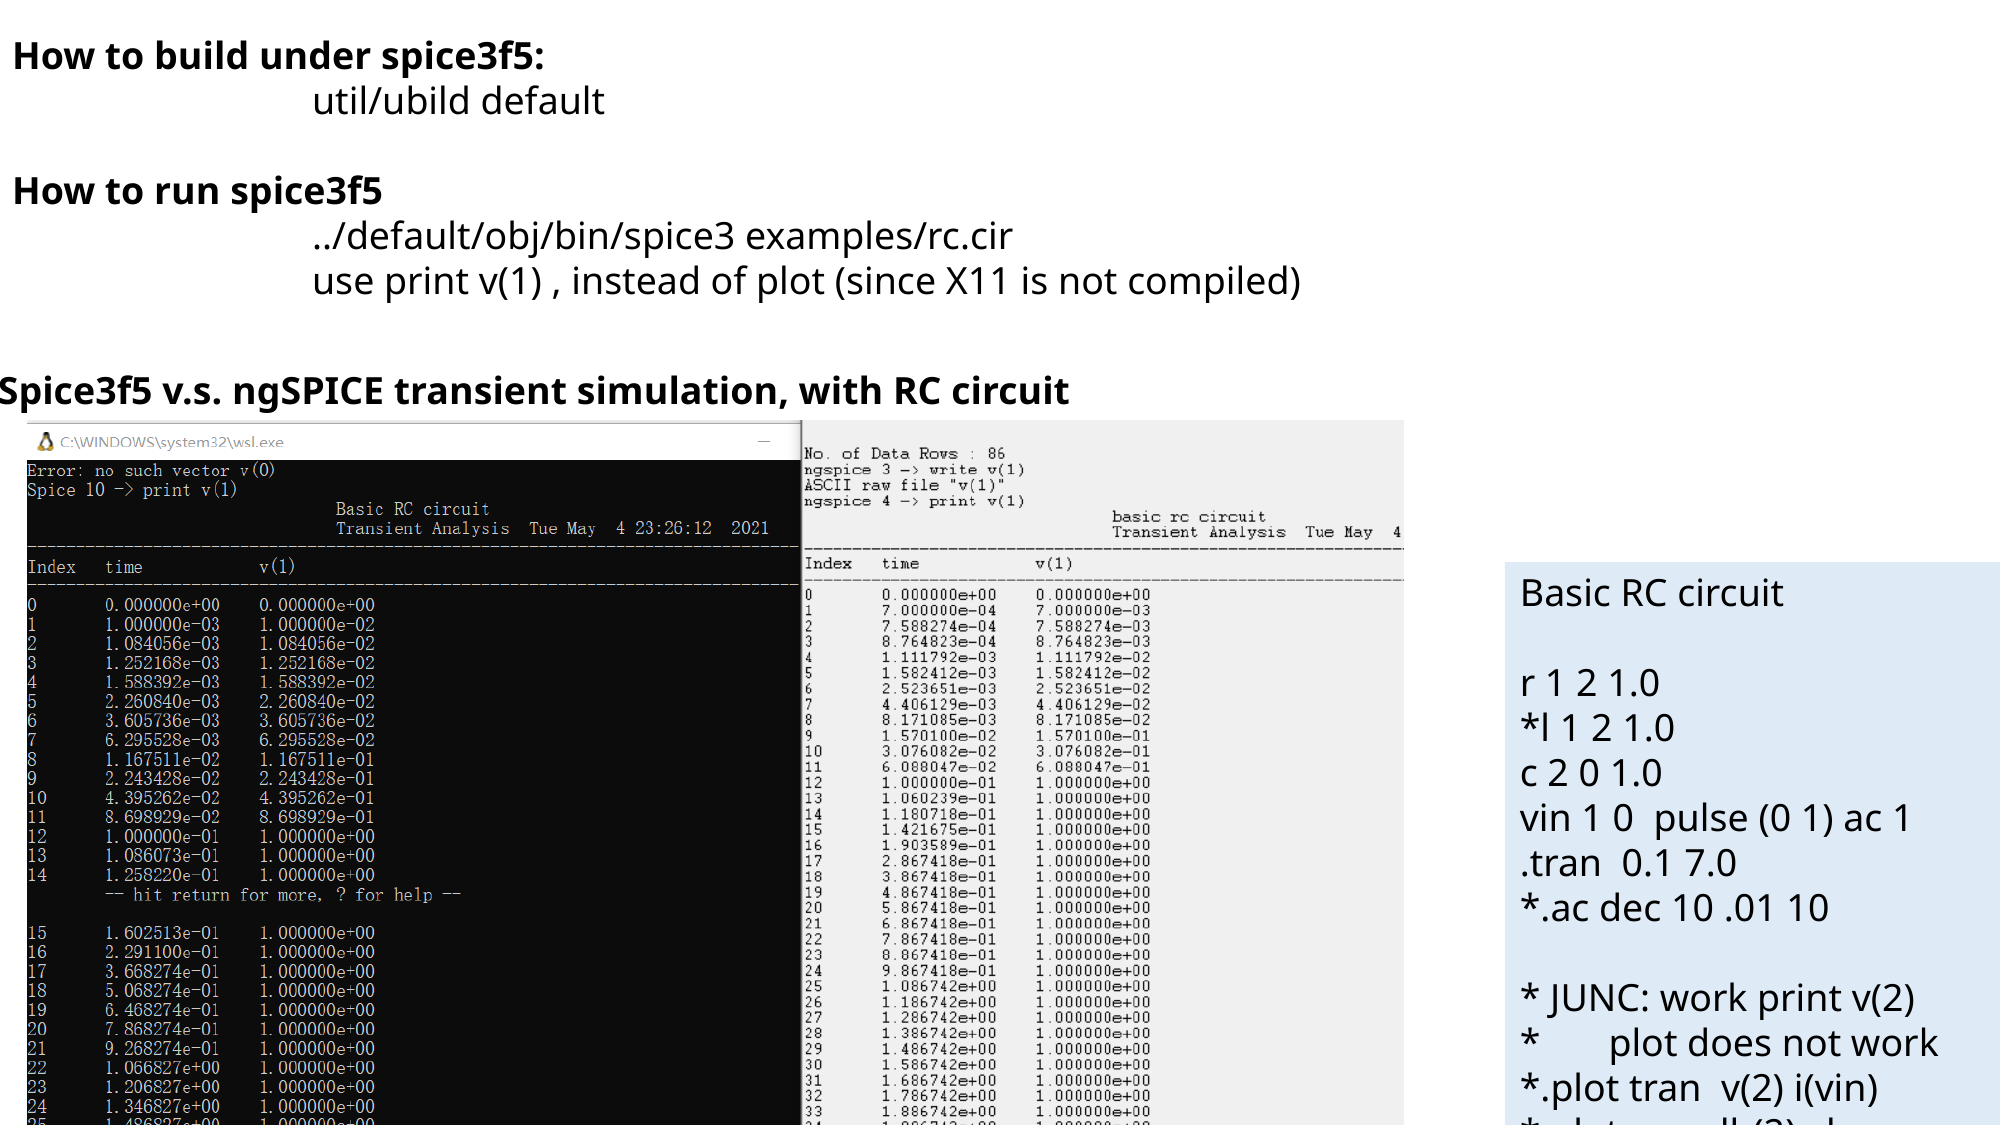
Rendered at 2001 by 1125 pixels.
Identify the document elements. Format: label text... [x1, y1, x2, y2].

text_box How to build under spice3f5: util/ubild default How to run spice3f5 ../default/obj/bin/spice3 examples/rc.cir use print v(1) , instead of plot (since X11 is not compiled) [0, 24, 1317, 310]
text_box Spice3f5 v.s. ngSPICE transient simulation, with RC circuit [0, 359, 1087, 420]
picture [27, 420, 1404, 1125]
text_box Basic RC circuit r 1 2 1.0 *l 1 2 1.0 c 2 0 1.0 vin 1 0 pulse (0 1) ac 1 .tran 0.1 7.0 *.ac dec 10 .01 10 * JUNC: work print v(2) * plot does not work *.plot tran v(2) i(vin) *.plot ac vdb(2) xlog .end [1504, 562, 2000, 1125]
